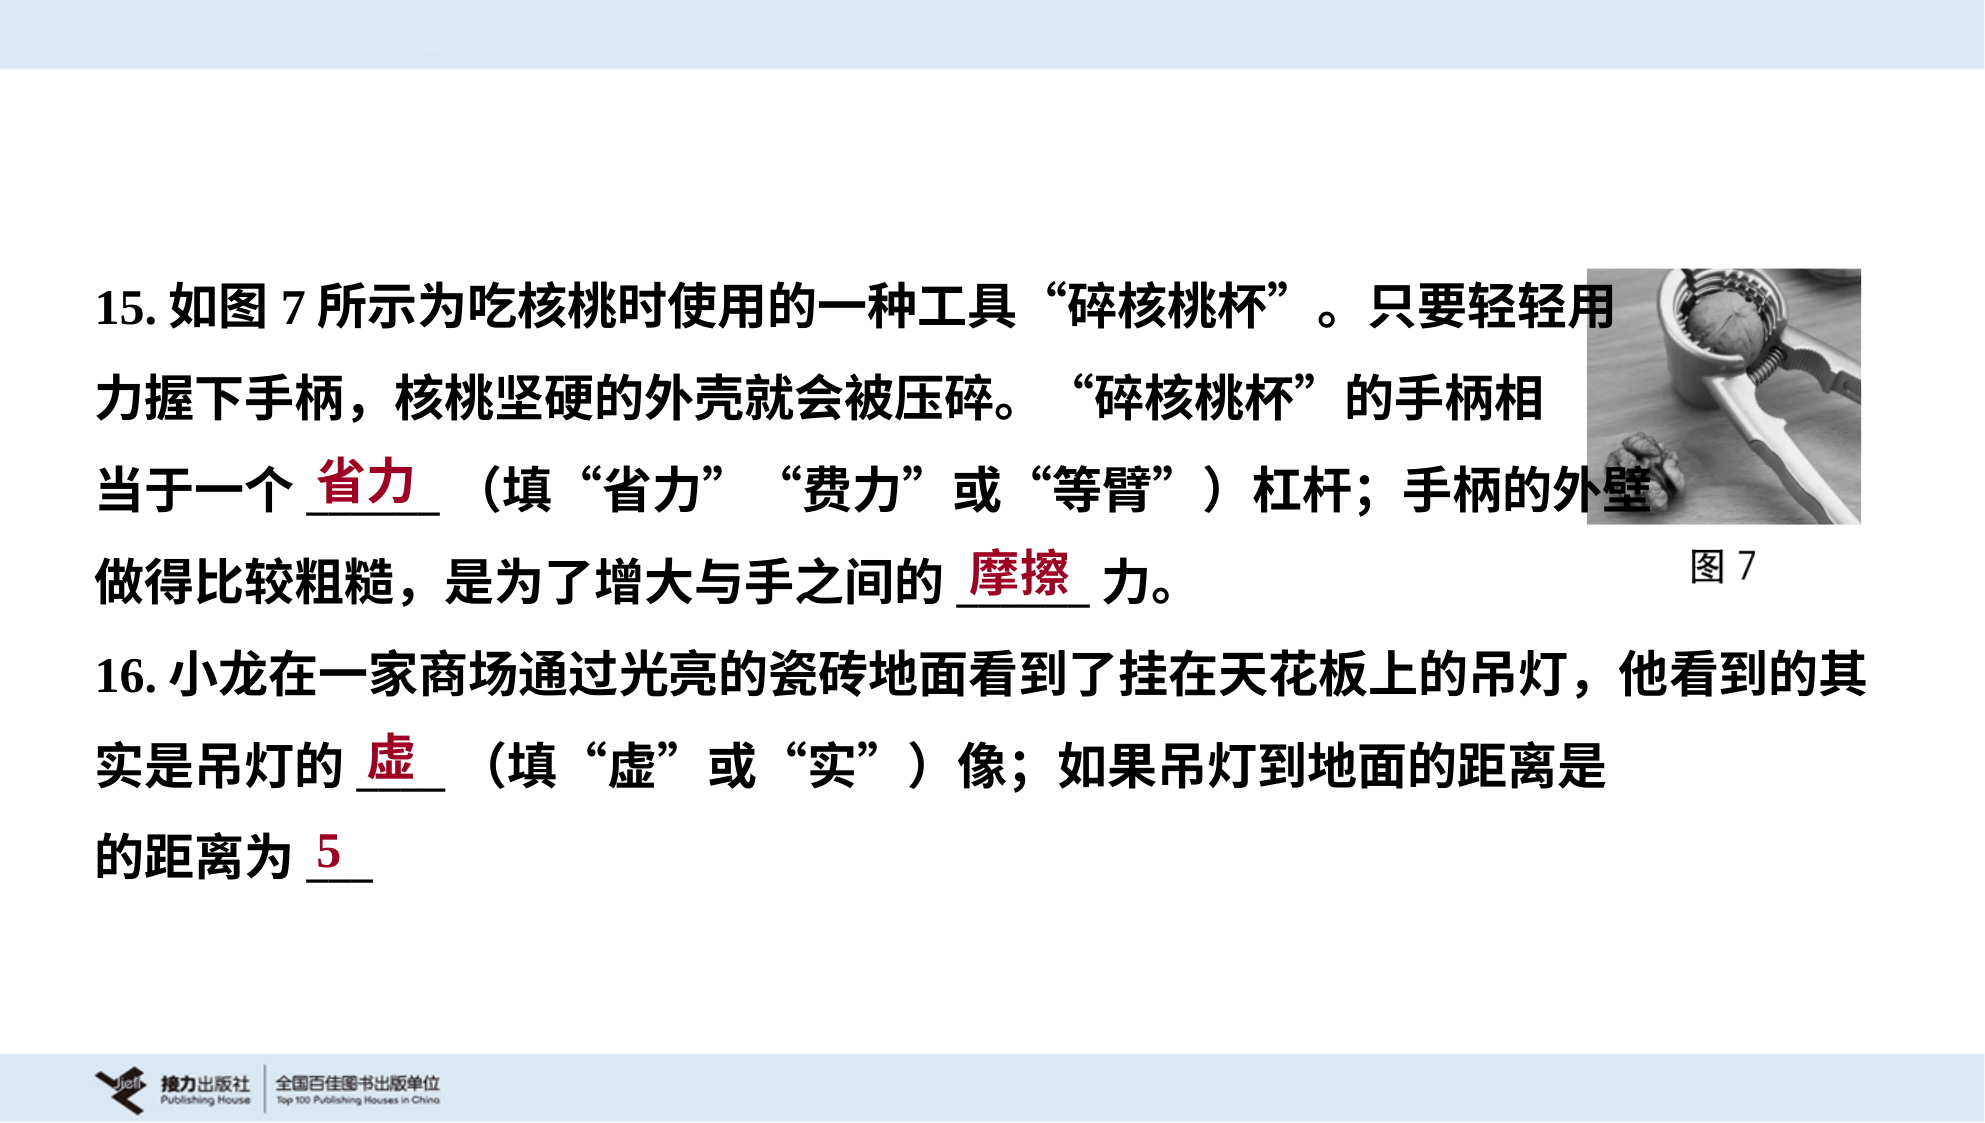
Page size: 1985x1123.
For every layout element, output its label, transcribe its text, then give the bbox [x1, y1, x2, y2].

text_box 5 [298, 789, 360, 878]
text_box 摩擦 [951, 513, 1089, 602]
picture [0, 0, 1985, 1122]
text_box 15.如图7所示为吃核桃时使用的一种工具“碎核桃杯”。只要轻轻用 力握下手柄，核桃坚硬的外壳就会被压碎。“碎核桃杯”的手柄相 当于一个______（填“省力”“费力”或“等臂”）杠杆；手柄的外壁 做得比较粗糙，是为了增大与手之间的______力。 [94, 243, 1547, 610]
text_box 虚 [348, 697, 435, 786]
text_box 省力 [298, 422, 435, 510]
